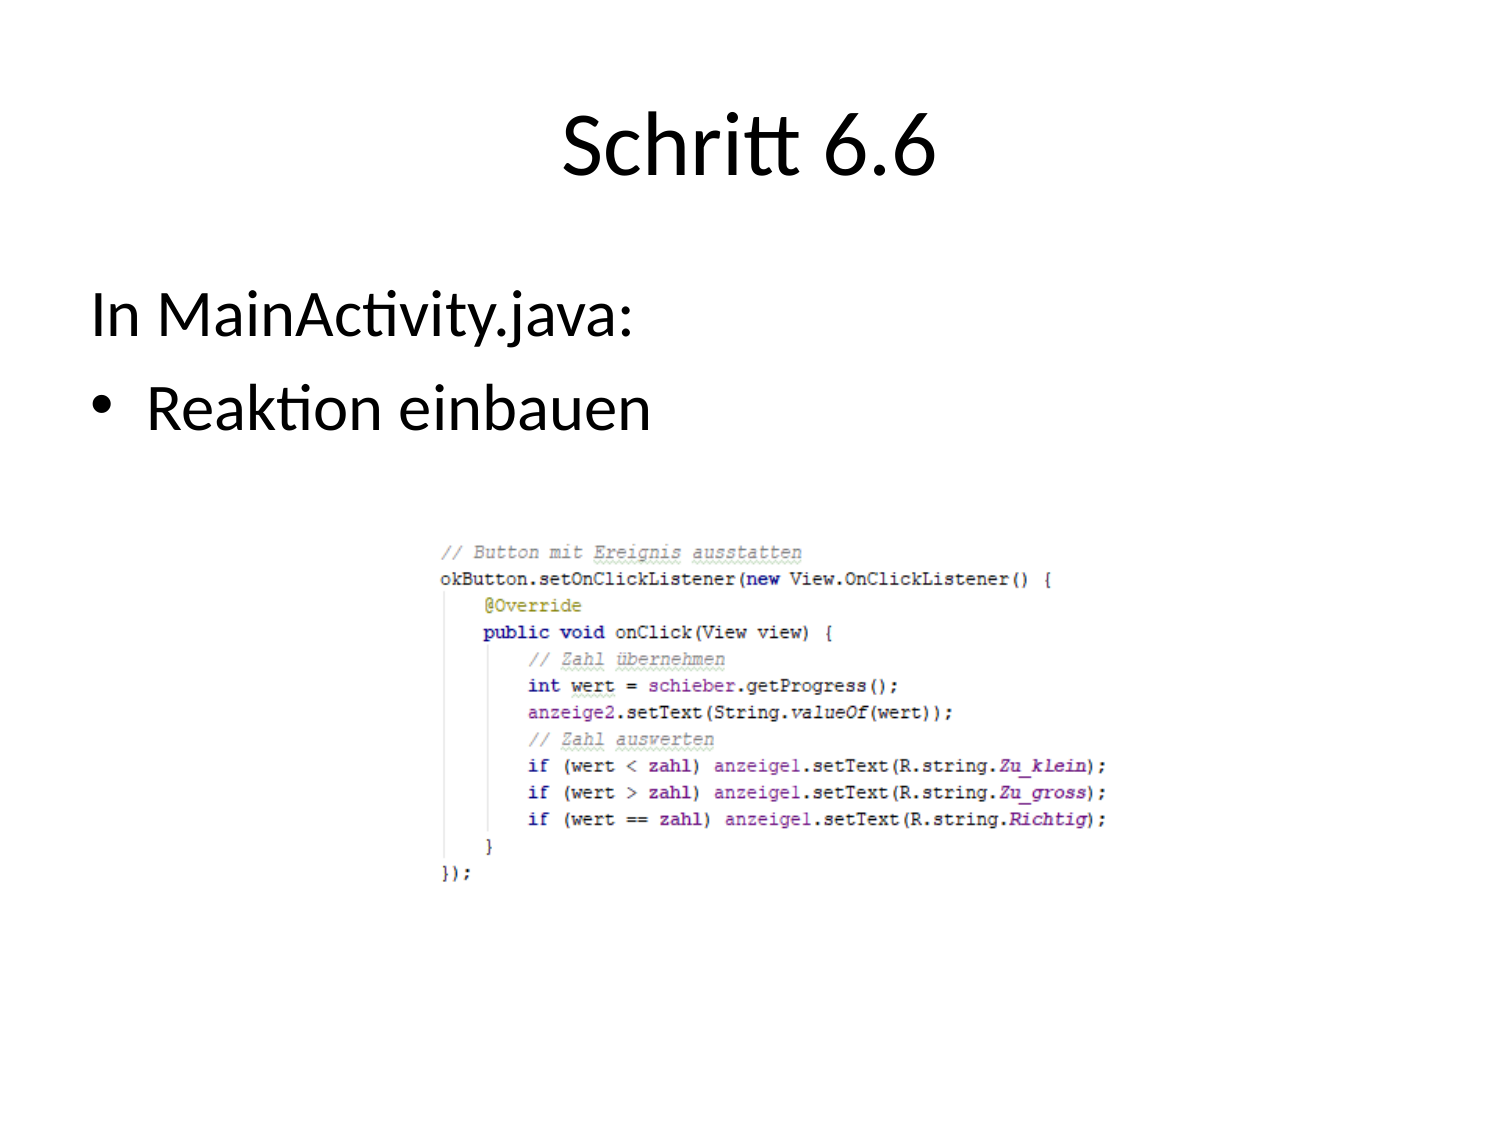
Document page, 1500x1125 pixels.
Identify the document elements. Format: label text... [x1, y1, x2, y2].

title Schritt 6.6 [75, 45, 1425, 233]
list In MainActivity.java: Reaktion einbauen [75, 262, 1425, 1005]
picture [430, 538, 1119, 896]
